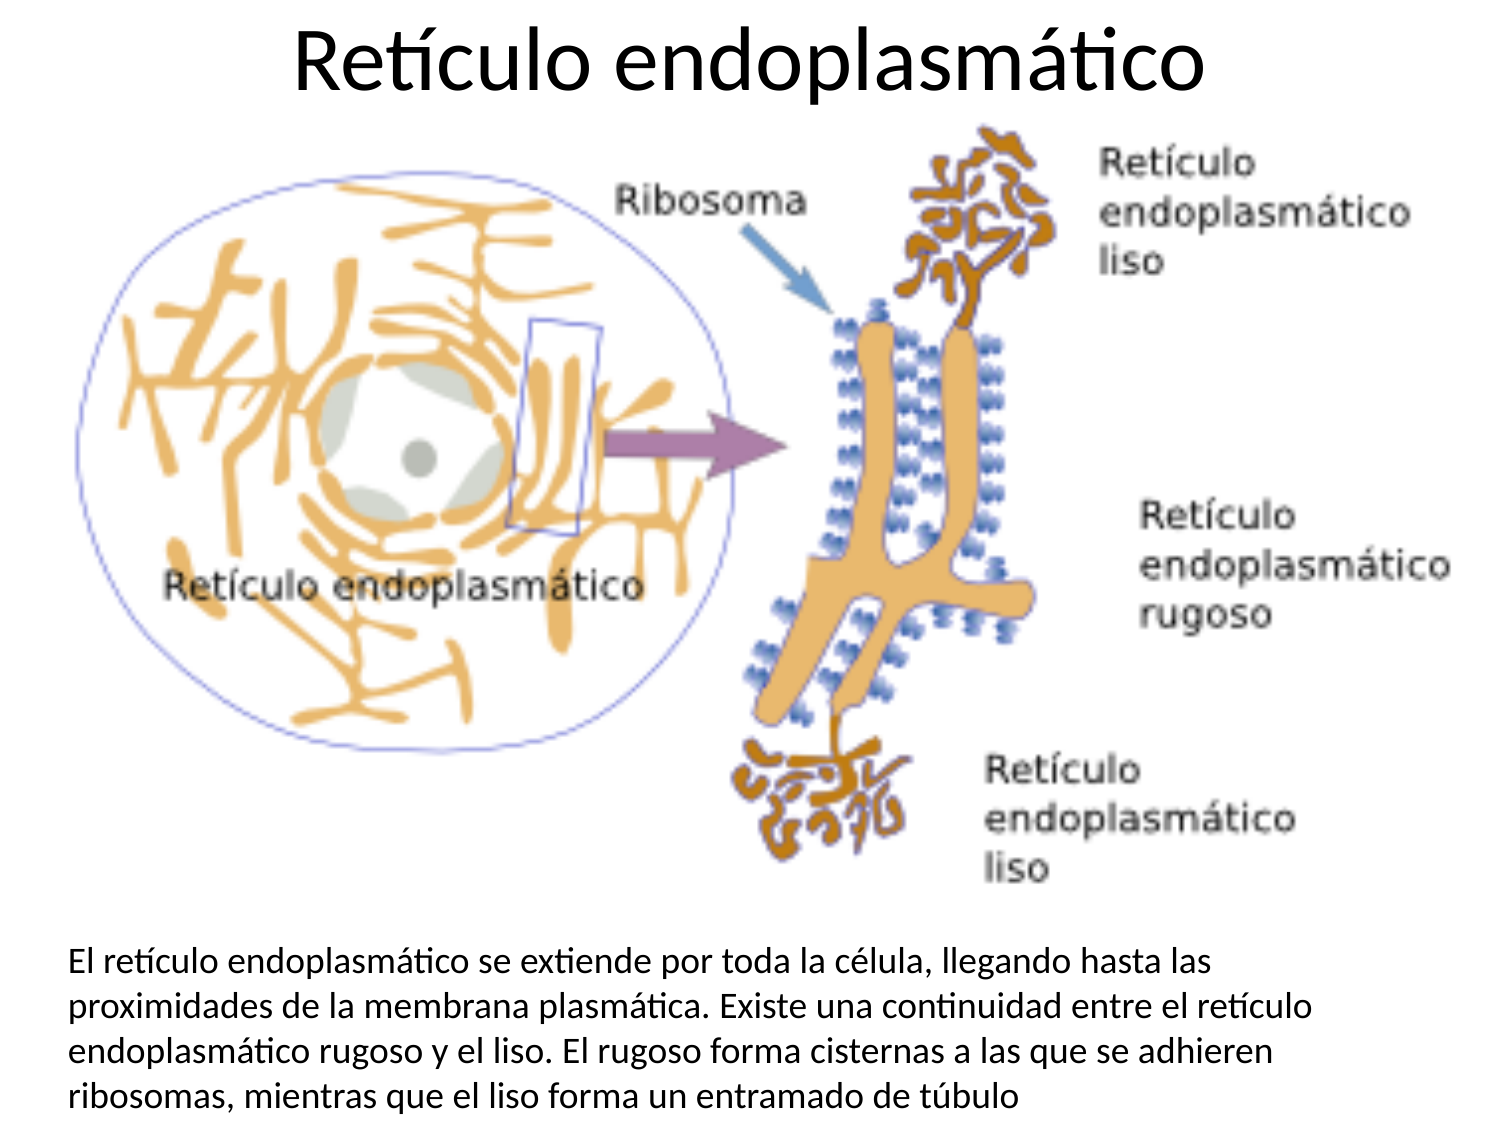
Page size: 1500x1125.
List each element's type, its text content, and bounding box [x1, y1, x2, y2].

picture [69, 113, 1459, 888]
text_box El retículo endoplasmático se extiende por toda la célula, llegando hasta las proximidades de la membrana plasmática. Existe una continuidad entre el retículo endoplasmático rugoso y el liso. El rugoso forma cisternas a las que se adhieren ribosomas, mientras que el liso forma un entramado de túbulo [53, 928, 1400, 1124]
title Retículo endoplasmático [75, 0, 1425, 112]
